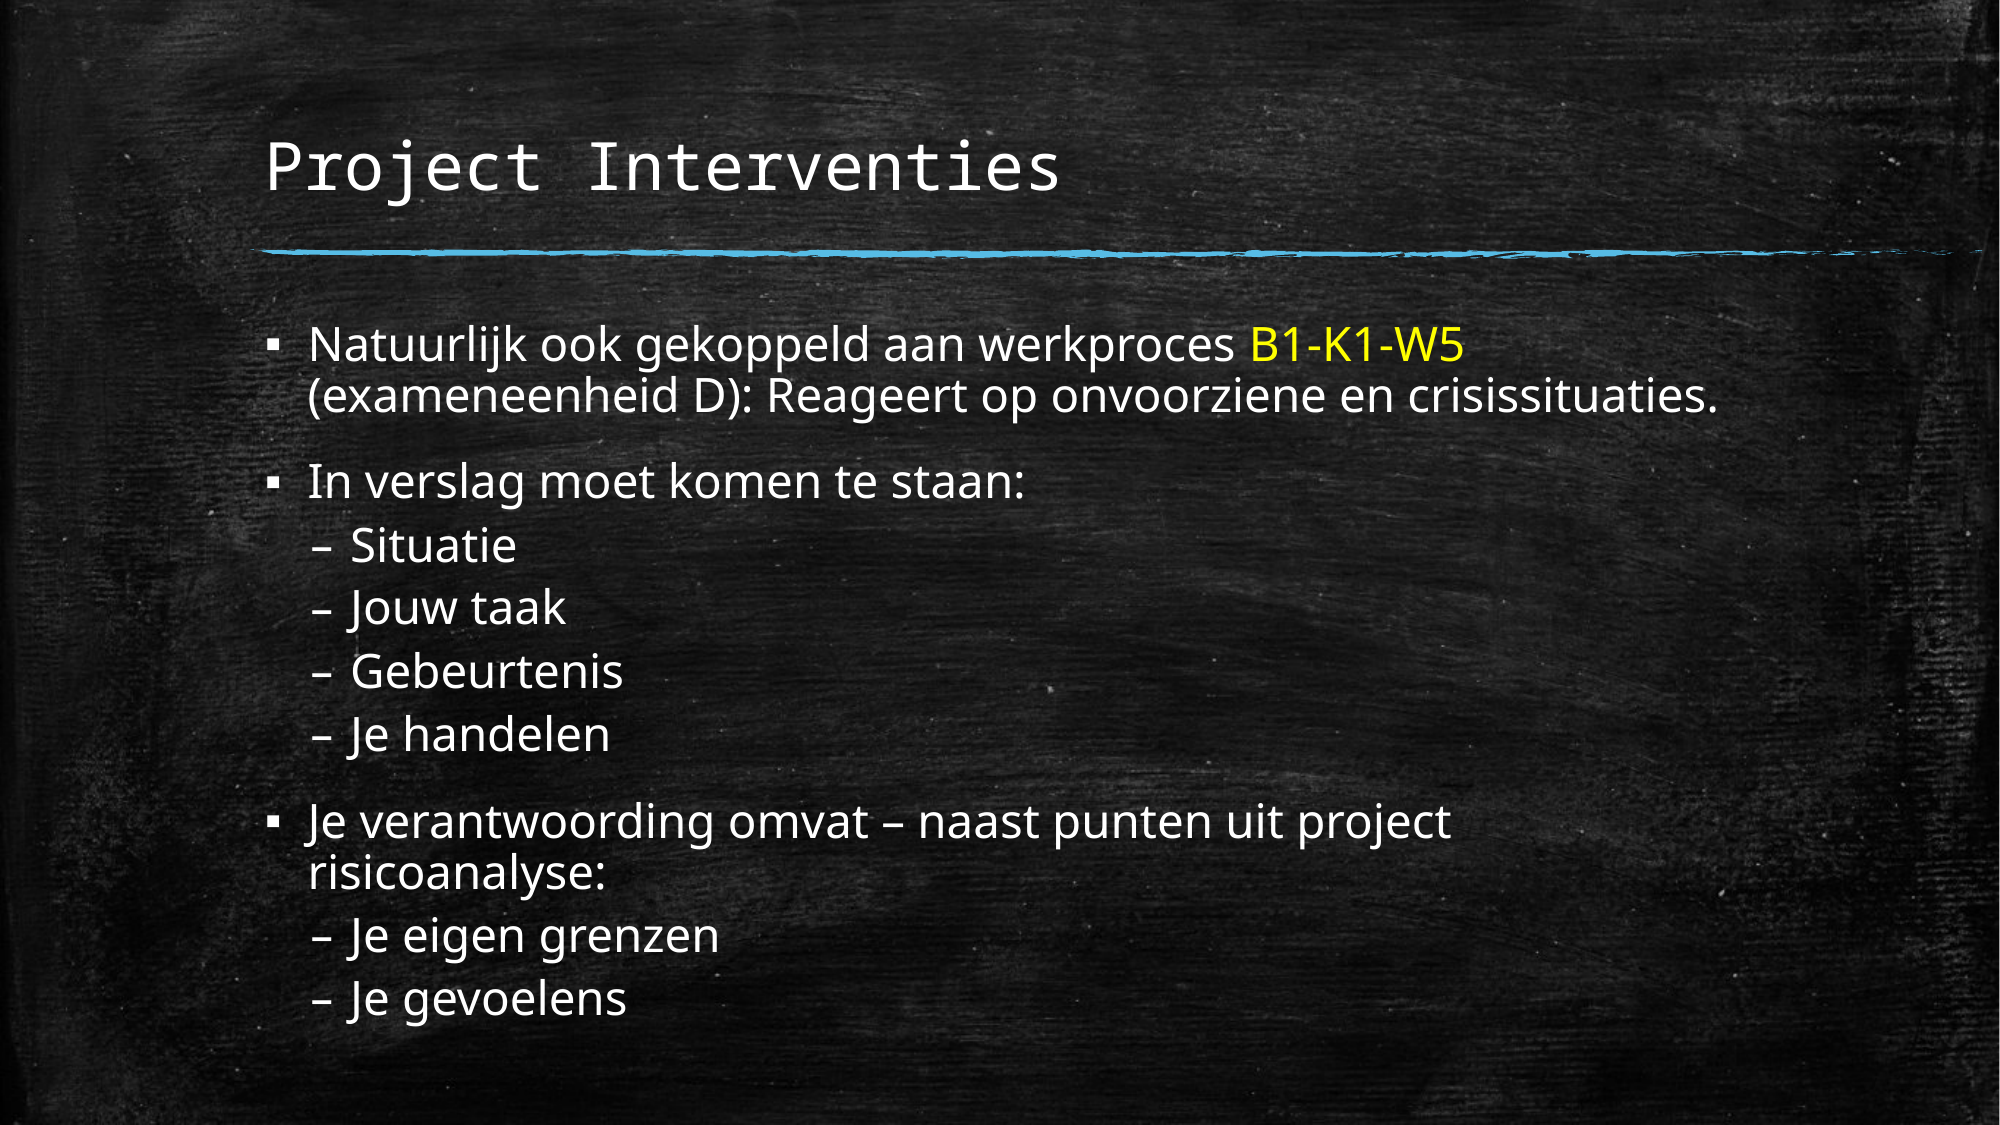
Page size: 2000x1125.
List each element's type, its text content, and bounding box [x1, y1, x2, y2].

title Project Interventies [249, 45, 1750, 213]
list Natuurlijk ook gekoppeld aan werkproces B1-K1-W5 (exameneenheid D): Reageert op onvoorziene en crisissituaties. In verslag moet komen te staan: Situatie Jouw taak Gebeurtenis Je handelen Je verantwoording omvat – naast punten uit project risicoanalyse: Je eigen grenzen Je gevoelens [249, 312, 1750, 1080]
